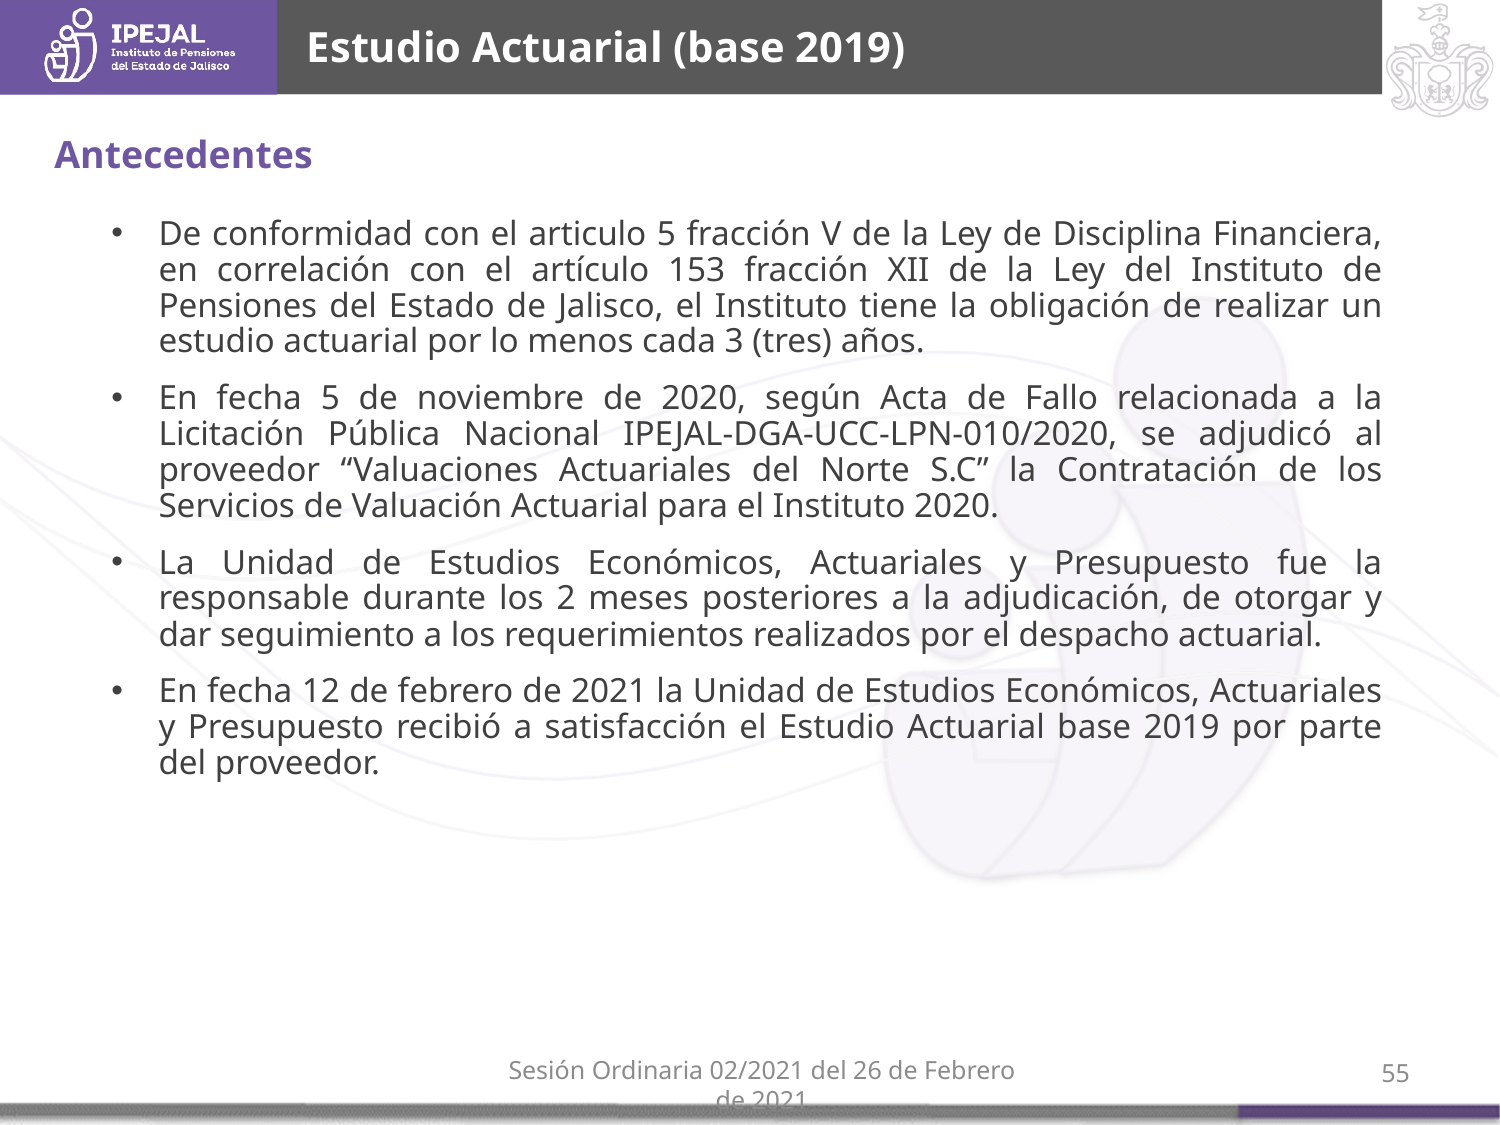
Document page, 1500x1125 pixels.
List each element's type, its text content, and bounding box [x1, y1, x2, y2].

text_box 55 [1074, 1042, 1425, 1103]
picture [0, 1103, 1500, 1125]
list Estudio Actuarial (base 2019) [292, 18, 1316, 100]
list De conformidad con el articulo 5 fracción V de la Ley de Disciplina Financiera, en correlación con el artículo 153 fracción XII de la Ley del Instituto de Pensiones del Estado de Jalisco, el Instituto tiene la obligación de realizar un estudio actuarial por lo menos cada 3 (tres) años. En fecha 5 de noviembre de 2020, según Acta de Fallo relacionada a la Licitación Pública Nacional IPEJAL-DGA-UCC-LPN-010/2020, se adjudicó al proveedor “Valuaciones Actuariales del Norte S.C” la Contratación de los Servicios de Valuación Actuarial para el Instituto 2020. La Unidad de Estudios Económicos, Actuariales y Presupuesto fue la responsable durante los 2 meses posteriores a la adjudicación, de otorgar y dar seguimiento a los requerimientos realizados por el despacho actuarial. En fecha 12 de febrero de 2021 la Unidad de Estudios Económicos, Actuariales y Presupuesto recibió a satisfacción el Estudio Actuarial base 2019 por parte del proveedor. [96, 209, 1400, 1020]
text_box Sesión Ordinaria 02/2021 del 26 de Febrero de 2021 [480, 1054, 1044, 1115]
picture [0, 0, 278, 94]
list Antecedentes [39, 129, 1457, 198]
